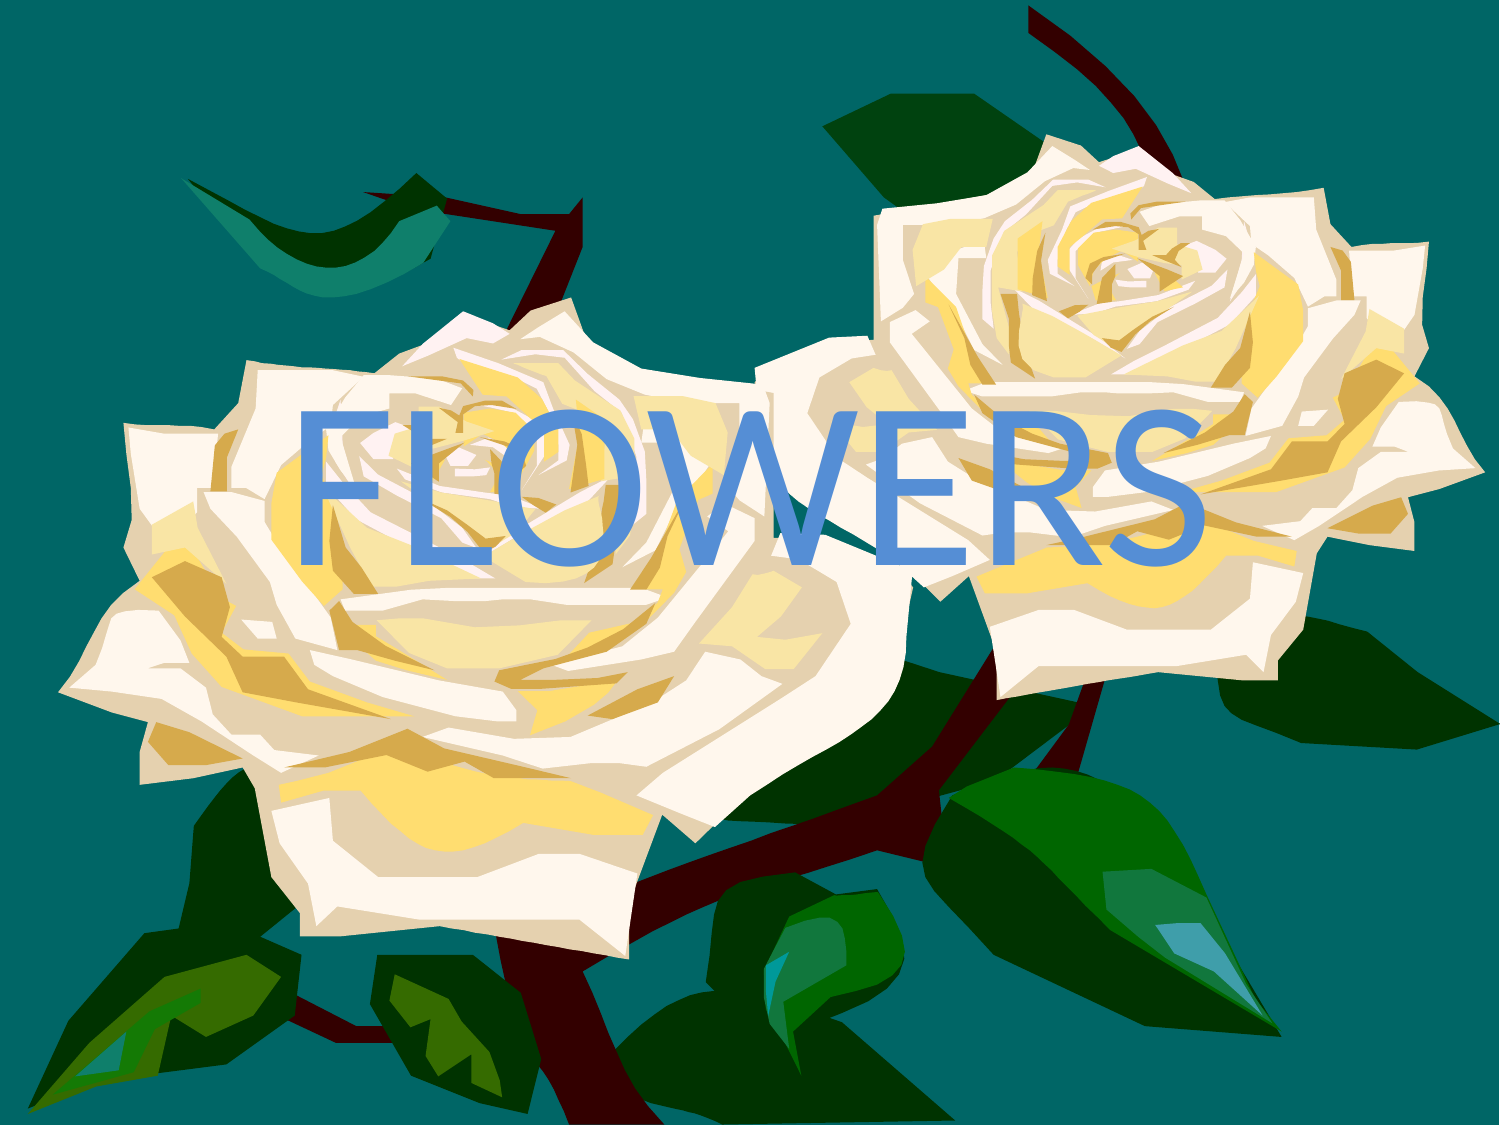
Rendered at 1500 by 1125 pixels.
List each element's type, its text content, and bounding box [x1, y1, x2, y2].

title FLOWERS [112, 349, 1388, 591]
